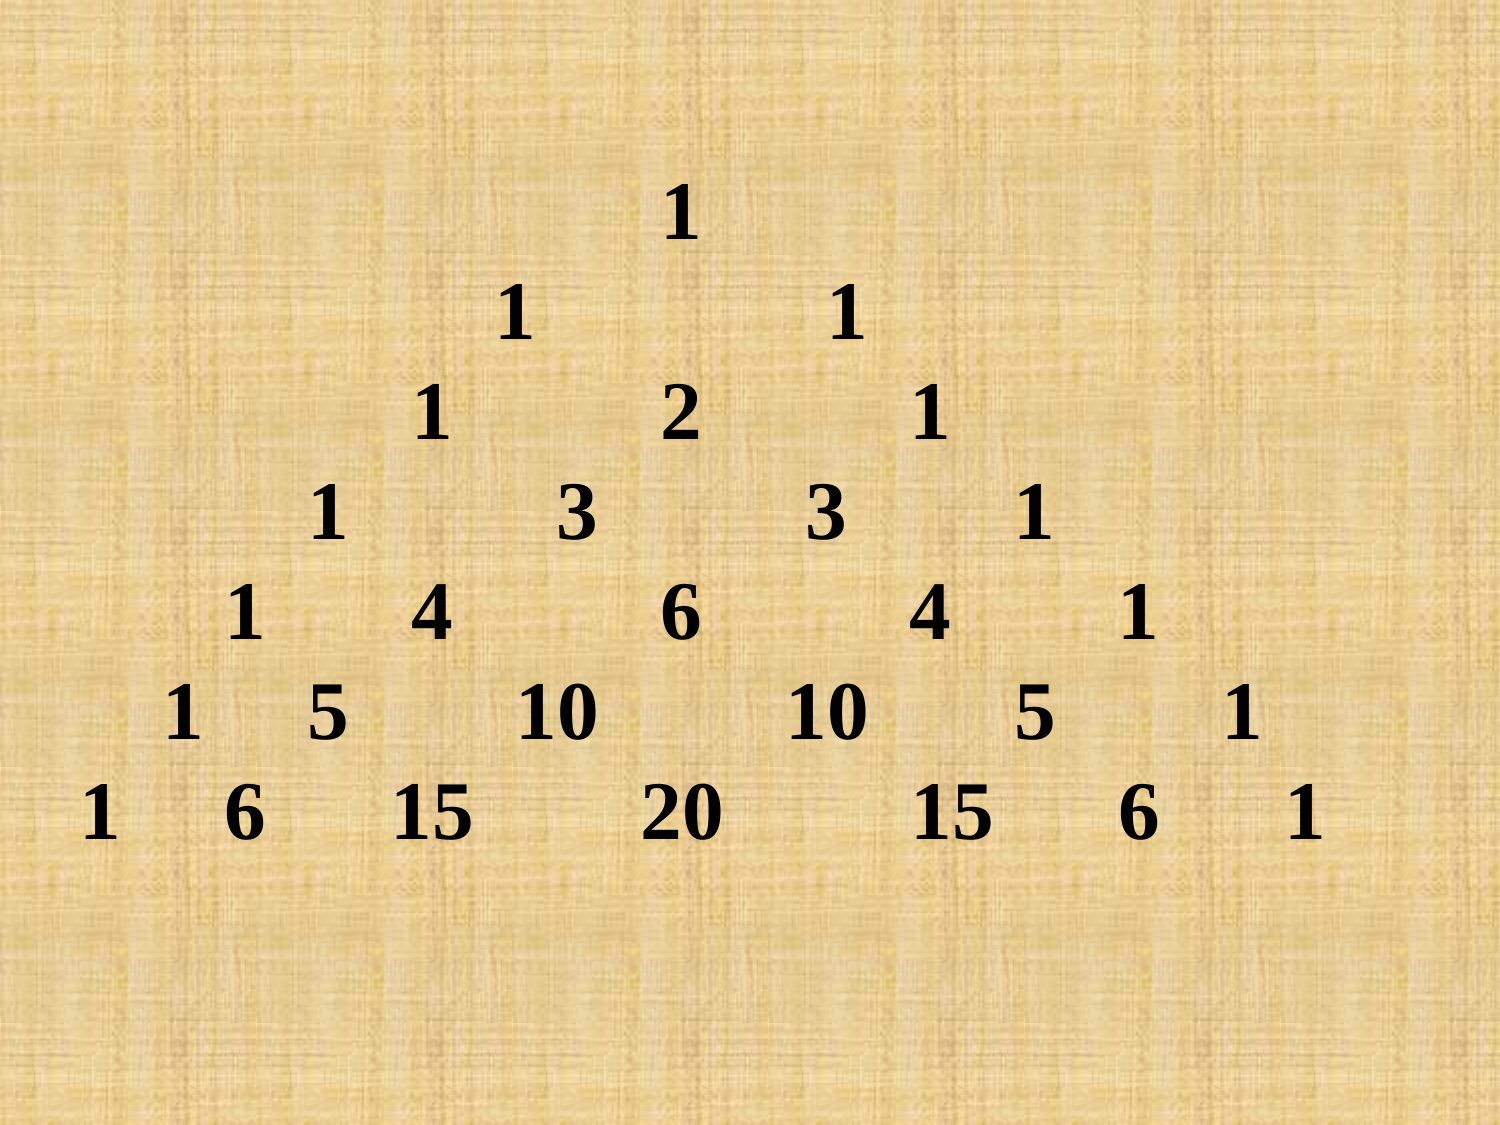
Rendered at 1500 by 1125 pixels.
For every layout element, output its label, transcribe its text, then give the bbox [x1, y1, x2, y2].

text_box 1 1 1 1 2 1 1 3 3 1 1 4 6 4 1 1 5 10 10 5 1 1 6 15 20 15 6 1 [64, 149, 1500, 864]
picture [0, 0, 1500, 1125]
